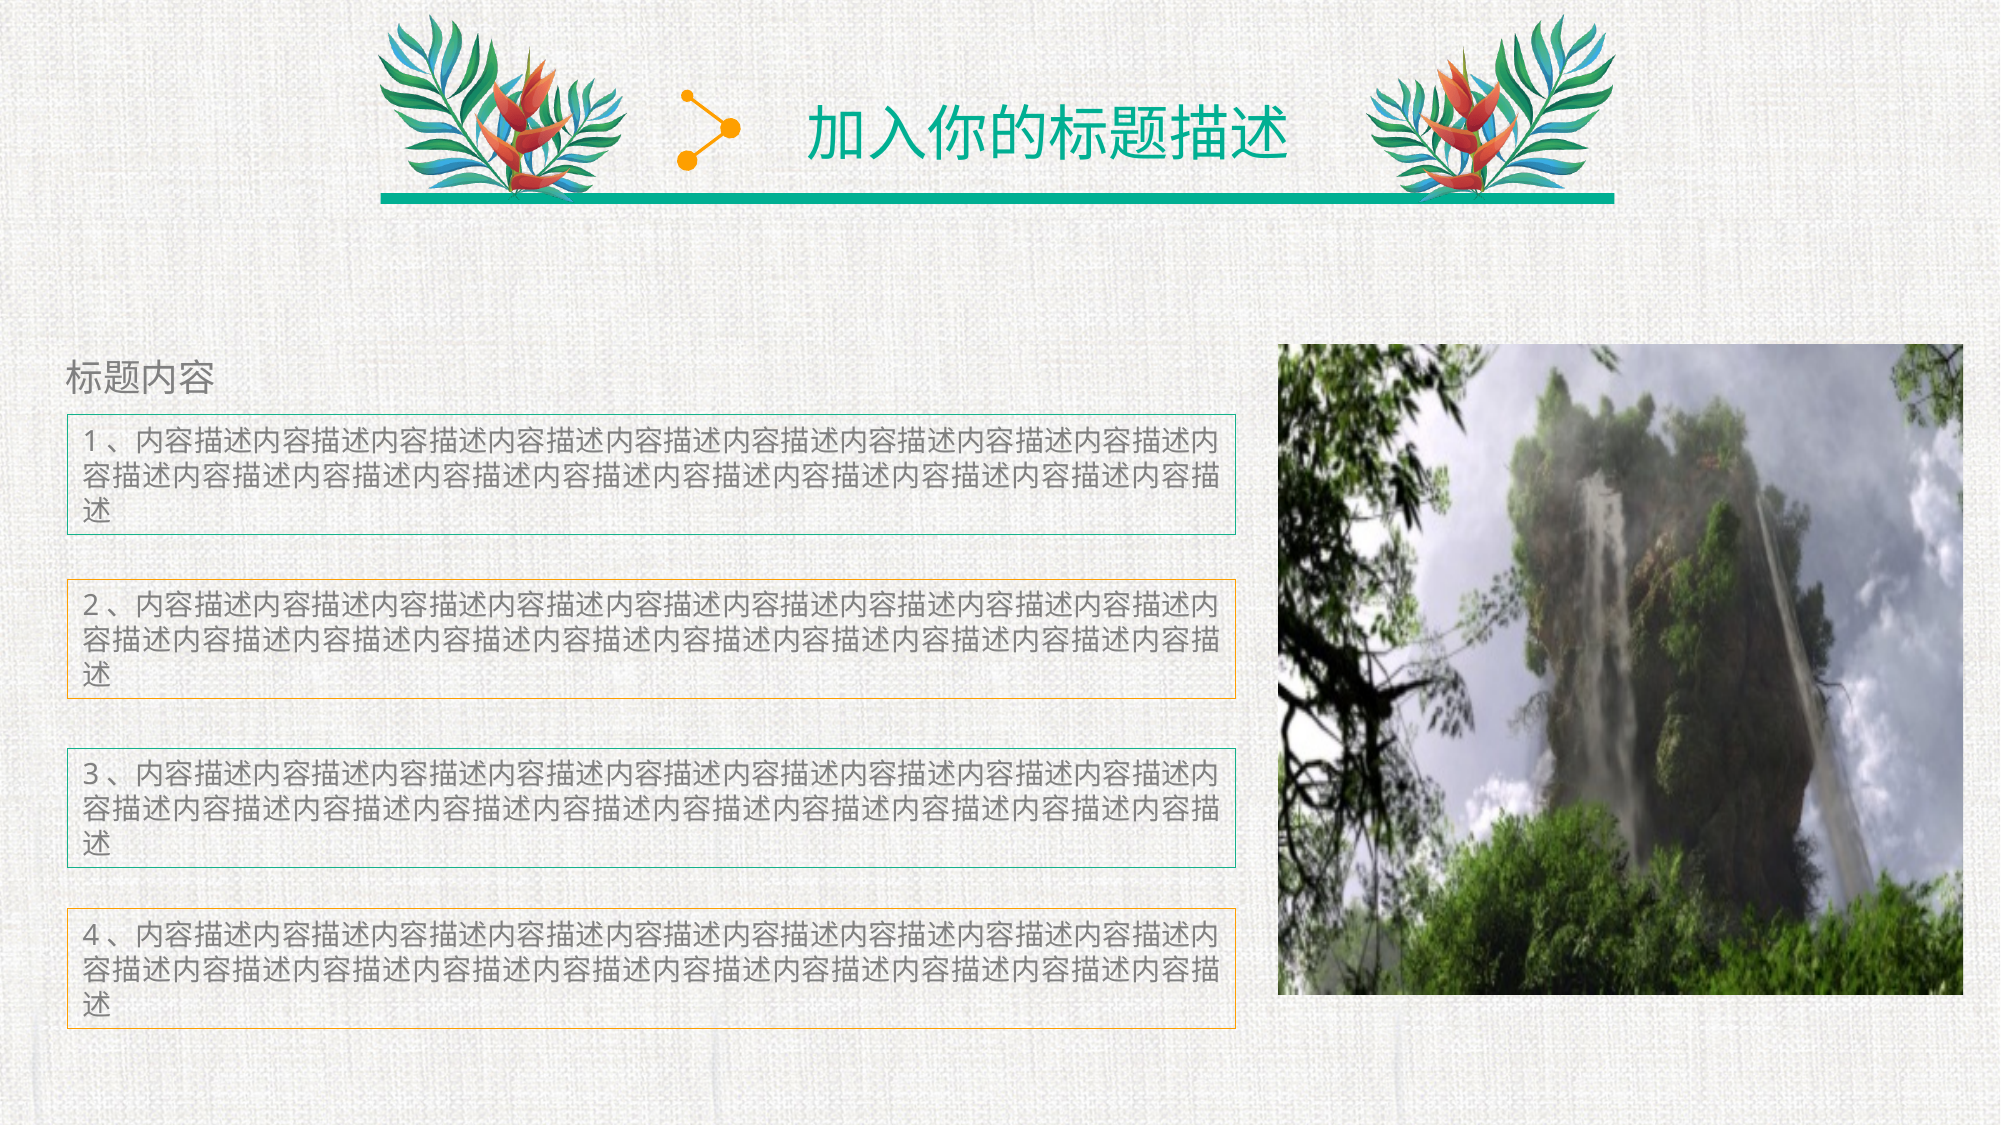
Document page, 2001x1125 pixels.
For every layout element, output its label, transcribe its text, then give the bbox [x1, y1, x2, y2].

text_box 标题内容 [51, 346, 233, 406]
text_box 4、内容描述内容描述内容描述内容描述内容描述内容描述内容描述内容描述内容描述内容描述内容描述内容描述内容描述内容描述内容描述内容描述内容描述内容描述内容描述 [67, 908, 1236, 1029]
picture [0, 0, 2001, 1125]
text_box 3、内容描述内容描述内容描述内容描述内容描述内容描述内容描述内容描述内容描述内容描述内容描述内容描述内容描述内容描述内容描述内容描述内容描述内容描述内容描述 [67, 748, 1236, 868]
text_box 2、内容描述内容描述内容描述内容描述内容描述内容描述内容描述内容描述内容描述内容描述内容描述内容描述内容描述内容描述内容描述内容描述内容描述内容描述内容描述 [67, 579, 1236, 699]
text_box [364, 0, 1628, 217]
text_box 1、内容描述内容描述内容描述内容描述内容描述内容描述内容描述内容描述内容描述内容描述内容描述内容描述内容描述内容描述内容描述内容描述内容描述内容描述内容描述 [67, 414, 1236, 535]
text_box [1276, 343, 1965, 997]
